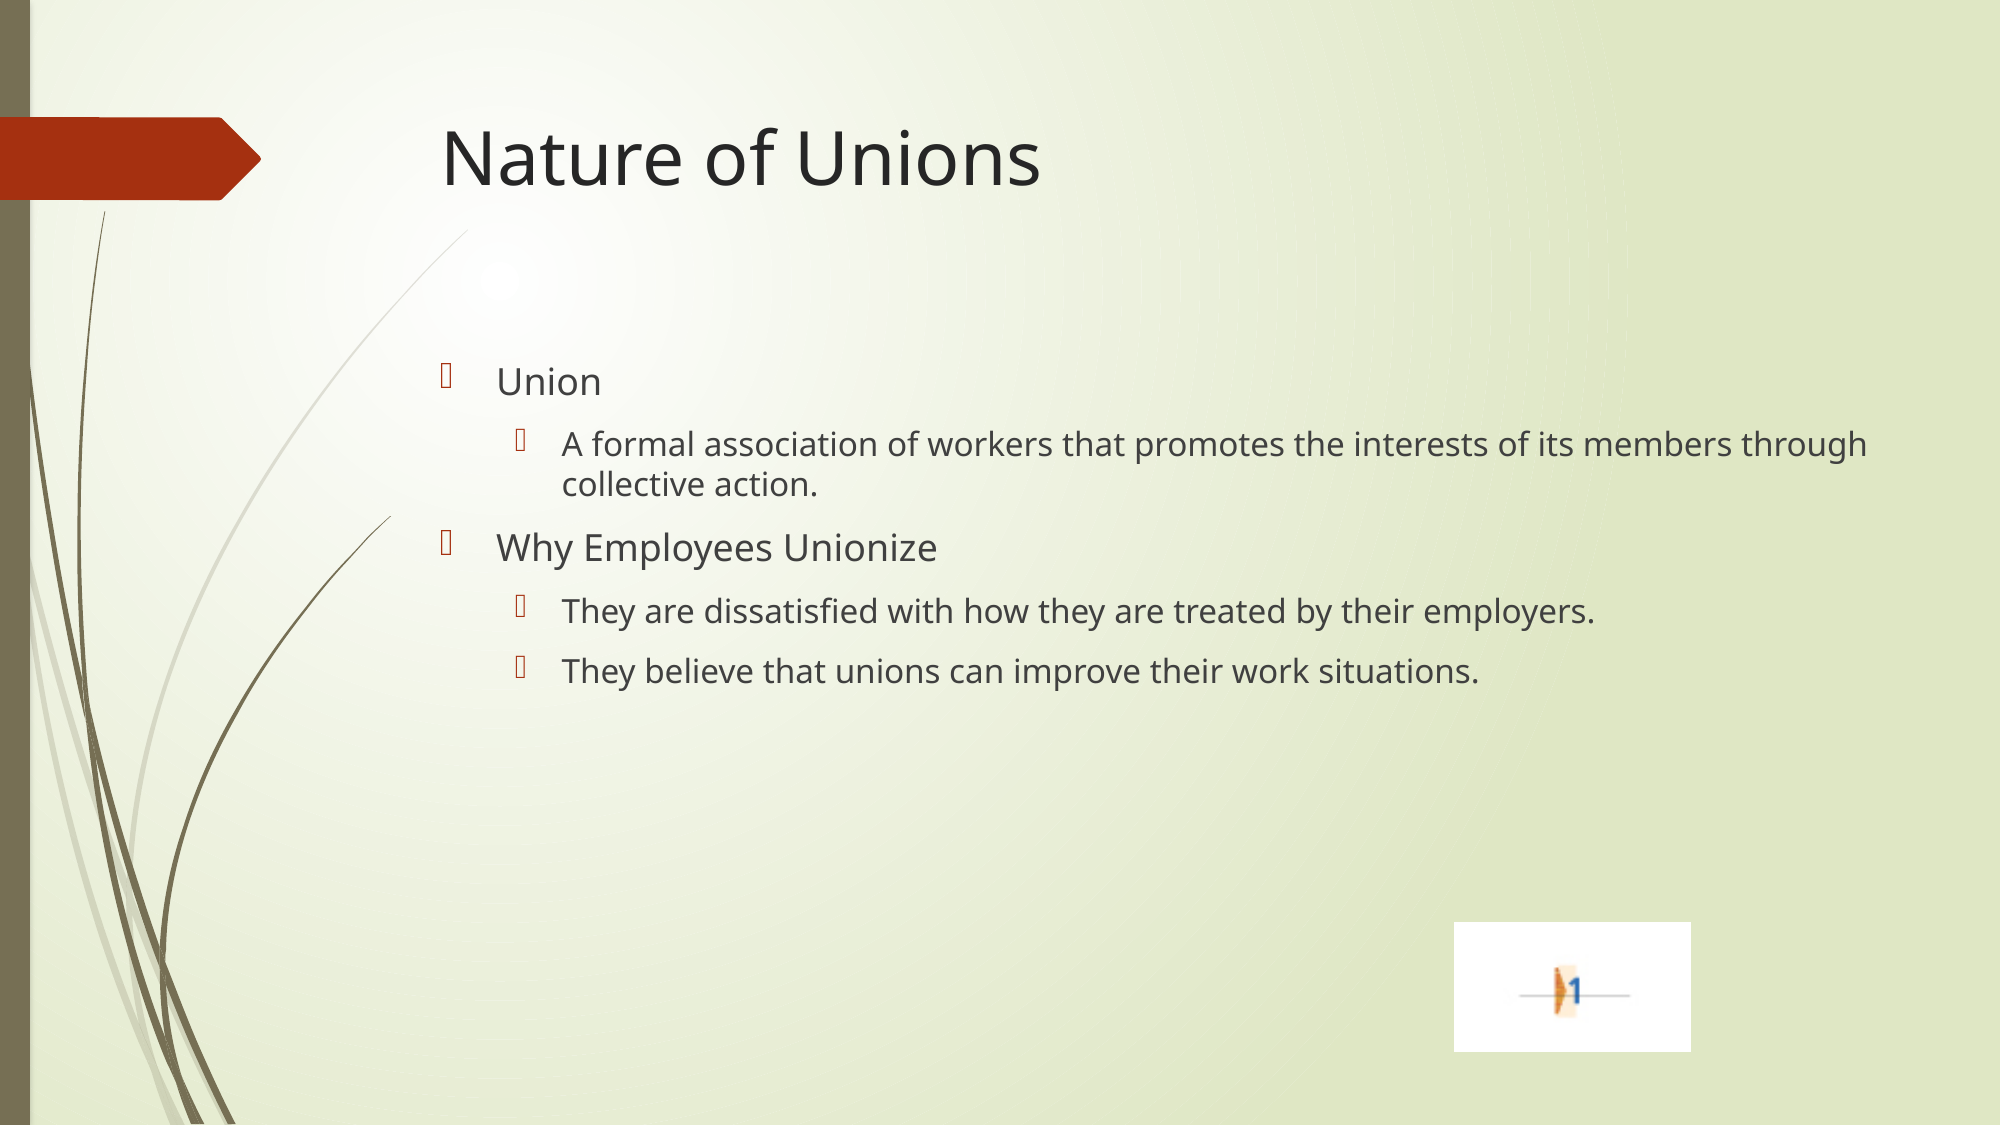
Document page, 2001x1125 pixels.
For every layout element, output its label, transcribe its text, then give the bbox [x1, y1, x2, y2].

title Nature of Unions [425, 102, 1888, 313]
list Union A formal association of workers that promotes the interests of its members through collective action. Why Employees Unionize They are dissatisfied with how they are treated by their employers. They believe that unions can improve their work situations. [424, 350, 1888, 970]
picture [1454, 922, 1691, 1052]
